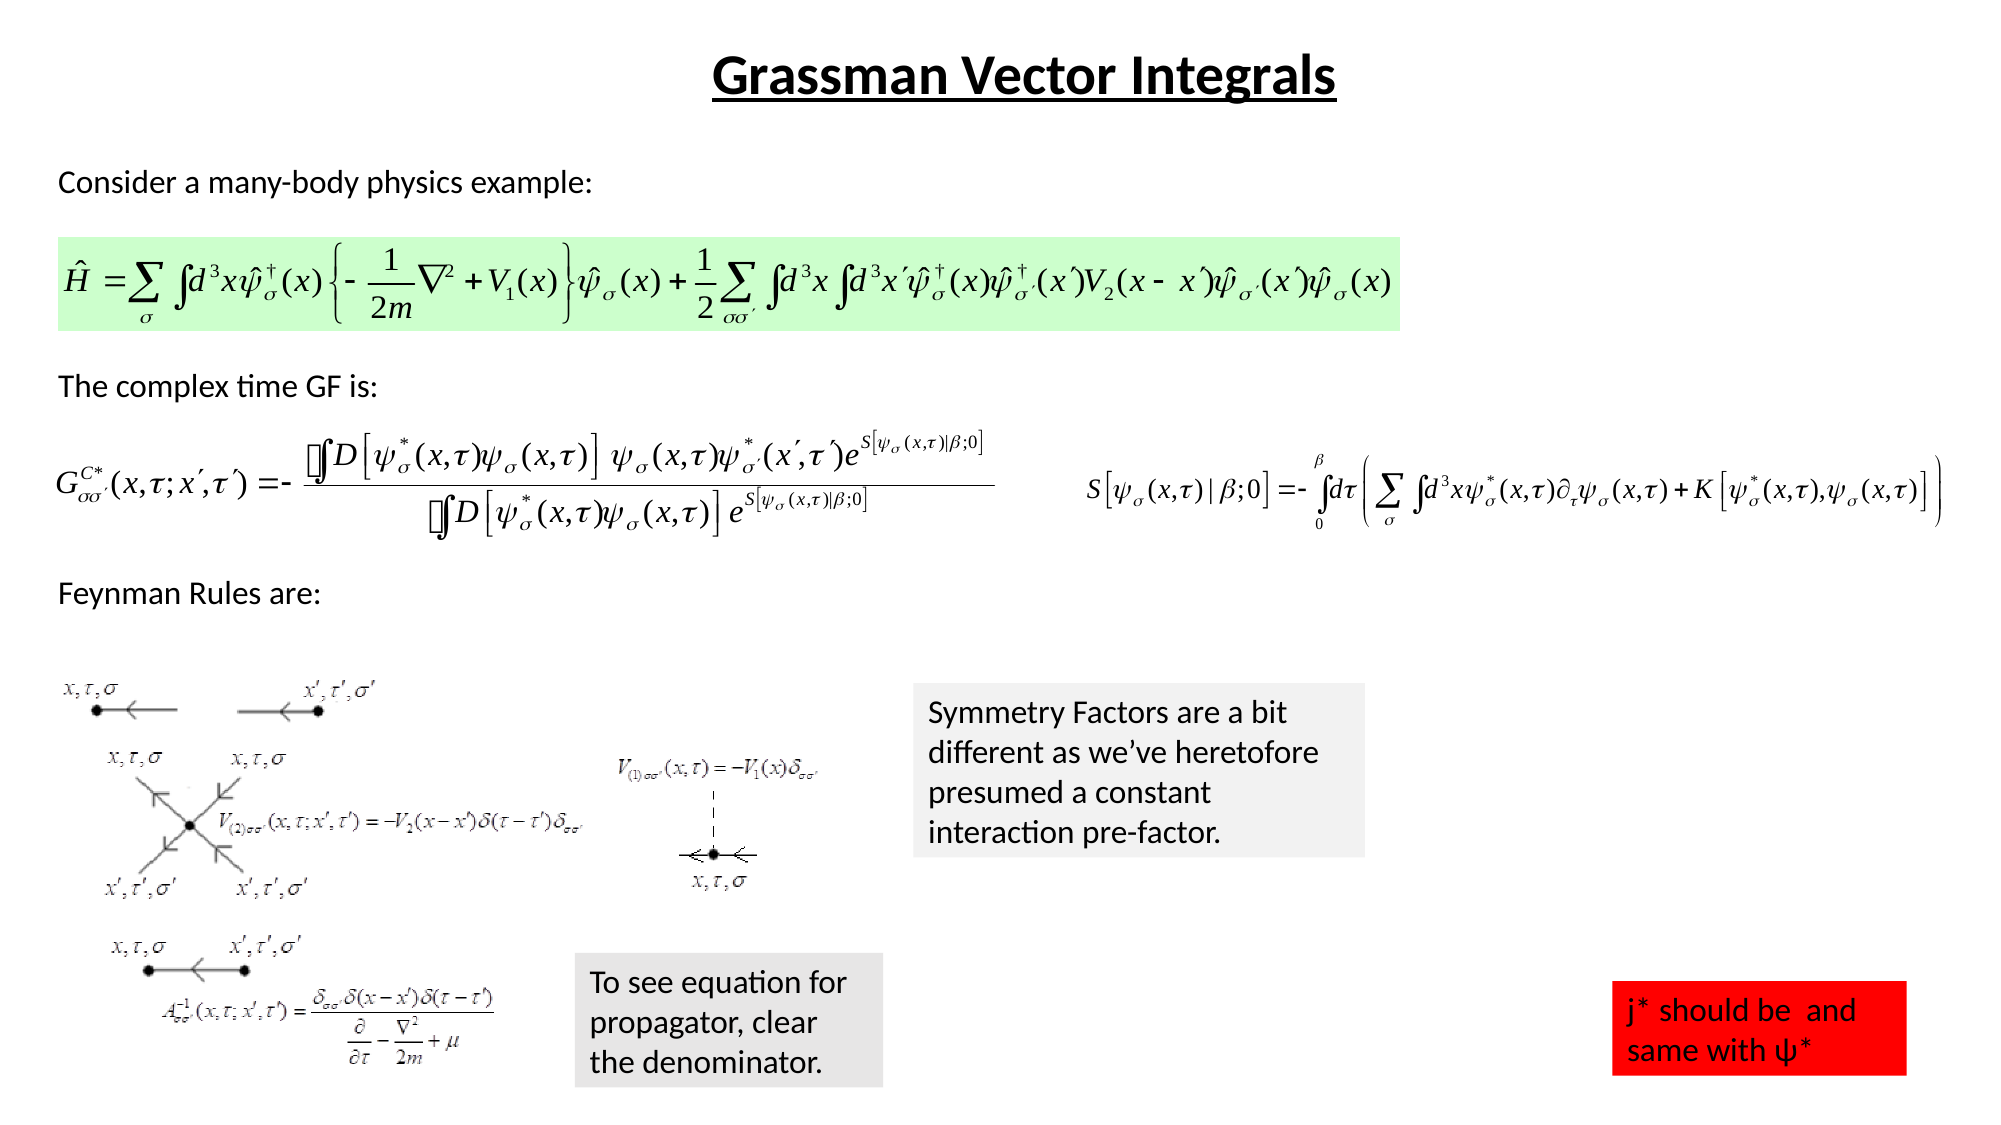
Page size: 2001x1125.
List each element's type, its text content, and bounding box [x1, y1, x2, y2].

title Grassman Vector Integrals [630, 35, 1420, 115]
text_box Feynman Rules are: [43, 563, 440, 619]
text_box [1082, 447, 1949, 537]
picture [57, 672, 824, 1072]
text_box Consider a many-body physics example: [43, 152, 914, 208]
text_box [57, 237, 1400, 332]
text_box To see equation for propagator, clear the denominator. [574, 952, 884, 1088]
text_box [51, 425, 1001, 546]
text_box The complex time GF is: [43, 356, 440, 412]
text_box Symmetry Factors are a bit different as we’ve heretofore presumed a constant interaction pre-factor. [913, 683, 1365, 858]
